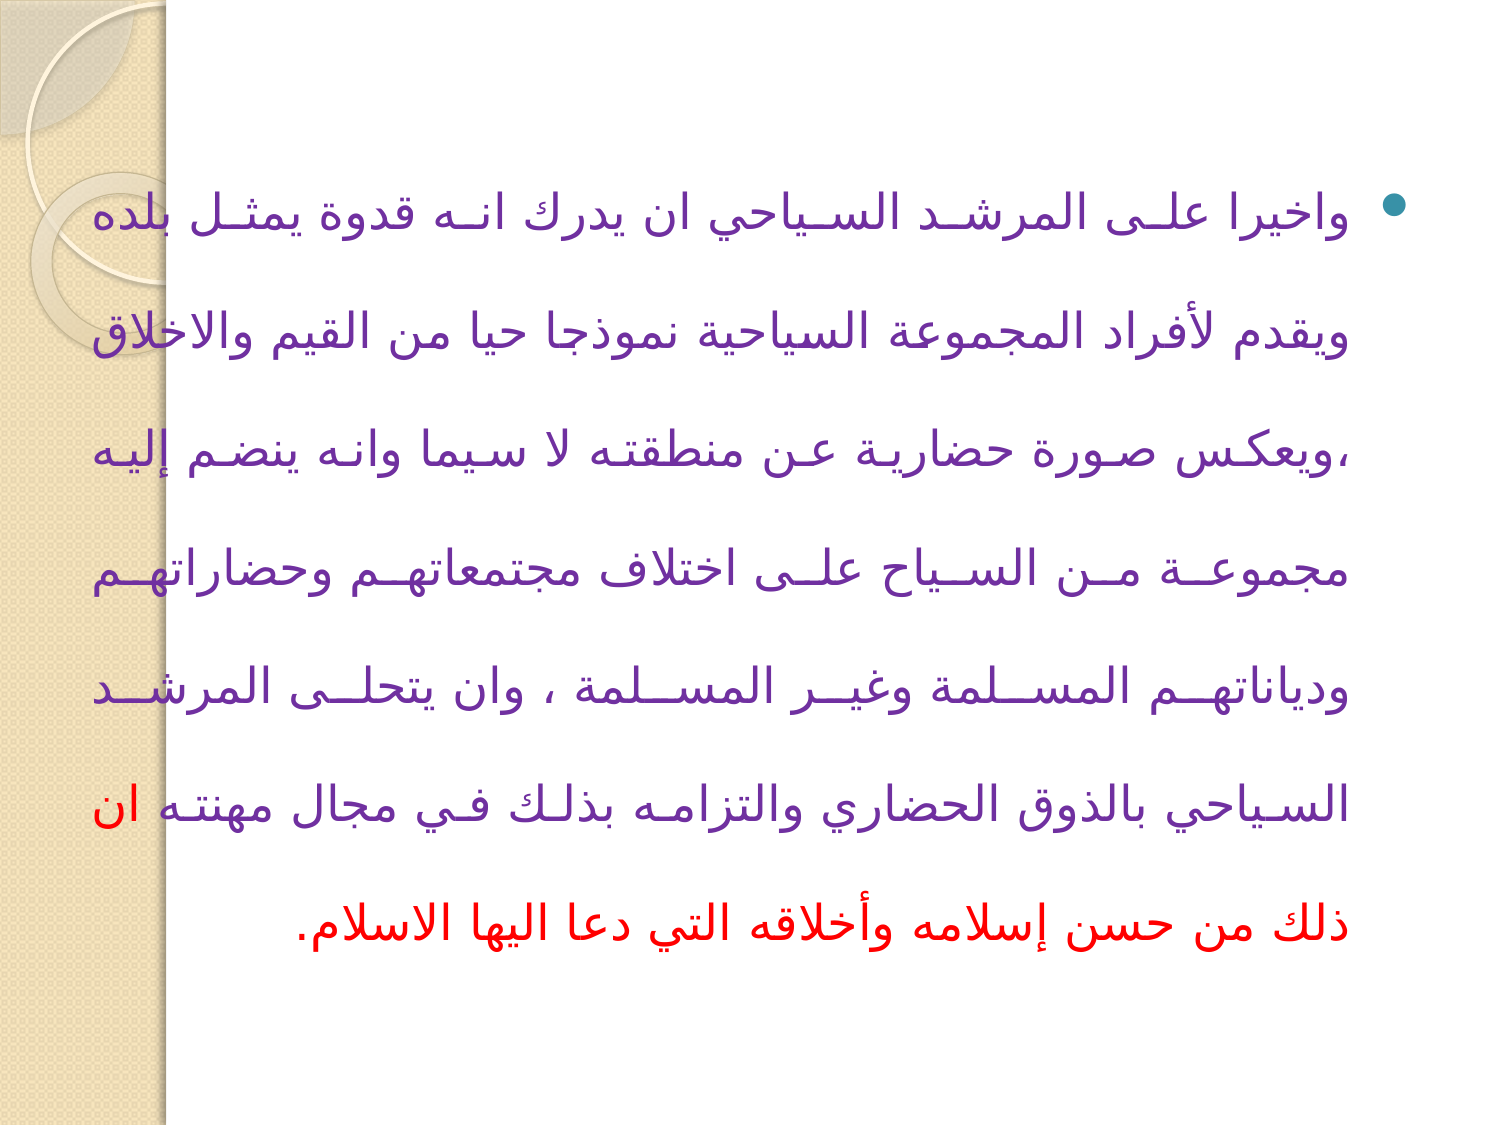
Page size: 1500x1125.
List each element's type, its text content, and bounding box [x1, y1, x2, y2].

list واخيرا على المرشد السياحي ان يدرك انه قدوة يمثل بلده ويقدم لأفراد المجموعة السياحية نموذجا حيا من القيم والاخلاق ،ويعكس صورة حضارية عن منطقته لا سيما وانه ينضم إليه مجموعة من السياح على اختلاف مجتمعاتهم وحضاراتهم ودياناتهم المسلمة وغير المسلمة ، وان يتحلى المرشد السياحي بالذوق الحضاري والتزامه بذلك في مجال مهنته ان ذلك من حسن إسلامه وأخلاقه التي دعا اليها الاسلام. [76, 113, 1424, 1071]
